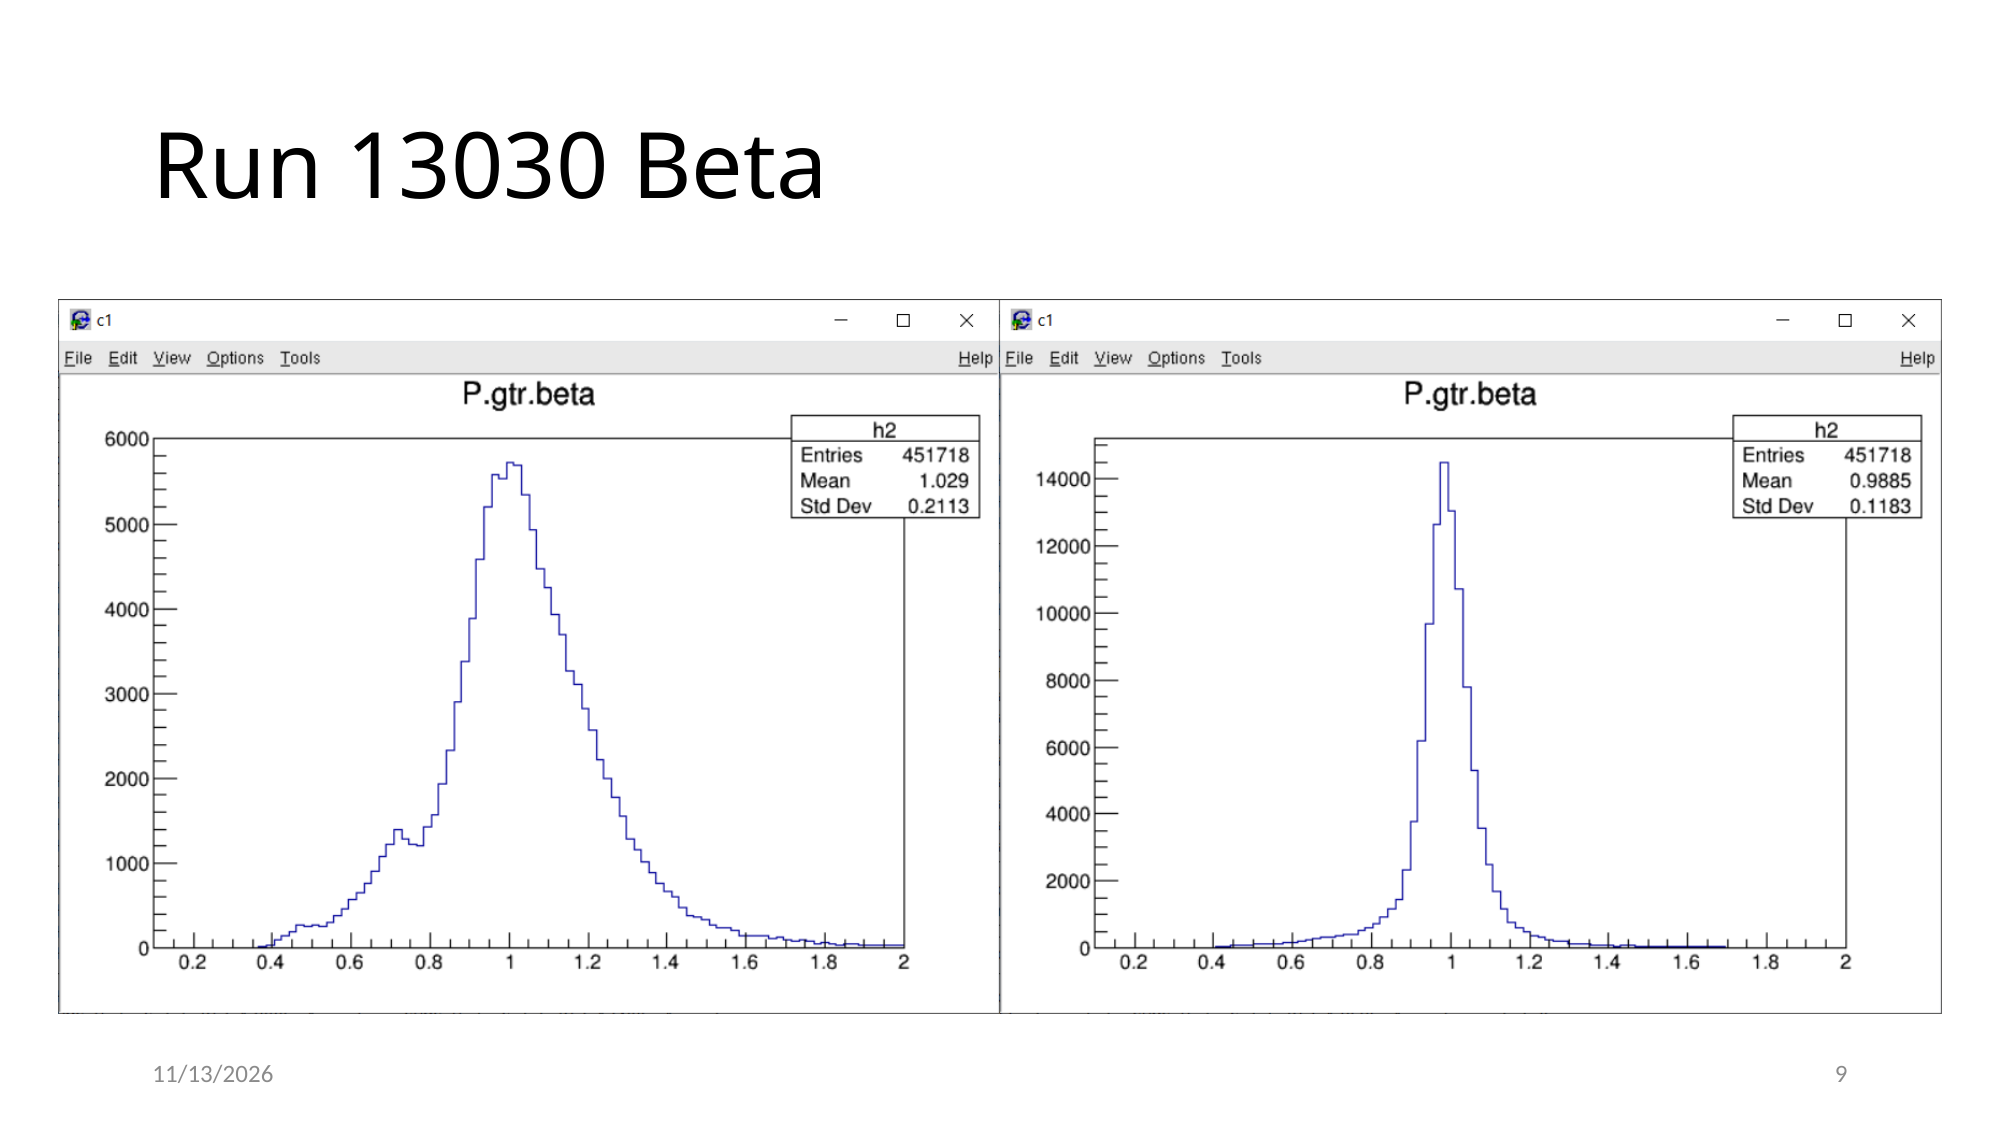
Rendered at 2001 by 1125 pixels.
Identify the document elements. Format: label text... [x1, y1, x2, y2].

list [58, 299, 999, 1014]
slide_number 9 [1412, 1042, 1863, 1103]
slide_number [137, 1042, 588, 1103]
picture [999, 299, 1942, 1014]
title Run 13030 Beta [137, 59, 1863, 278]
